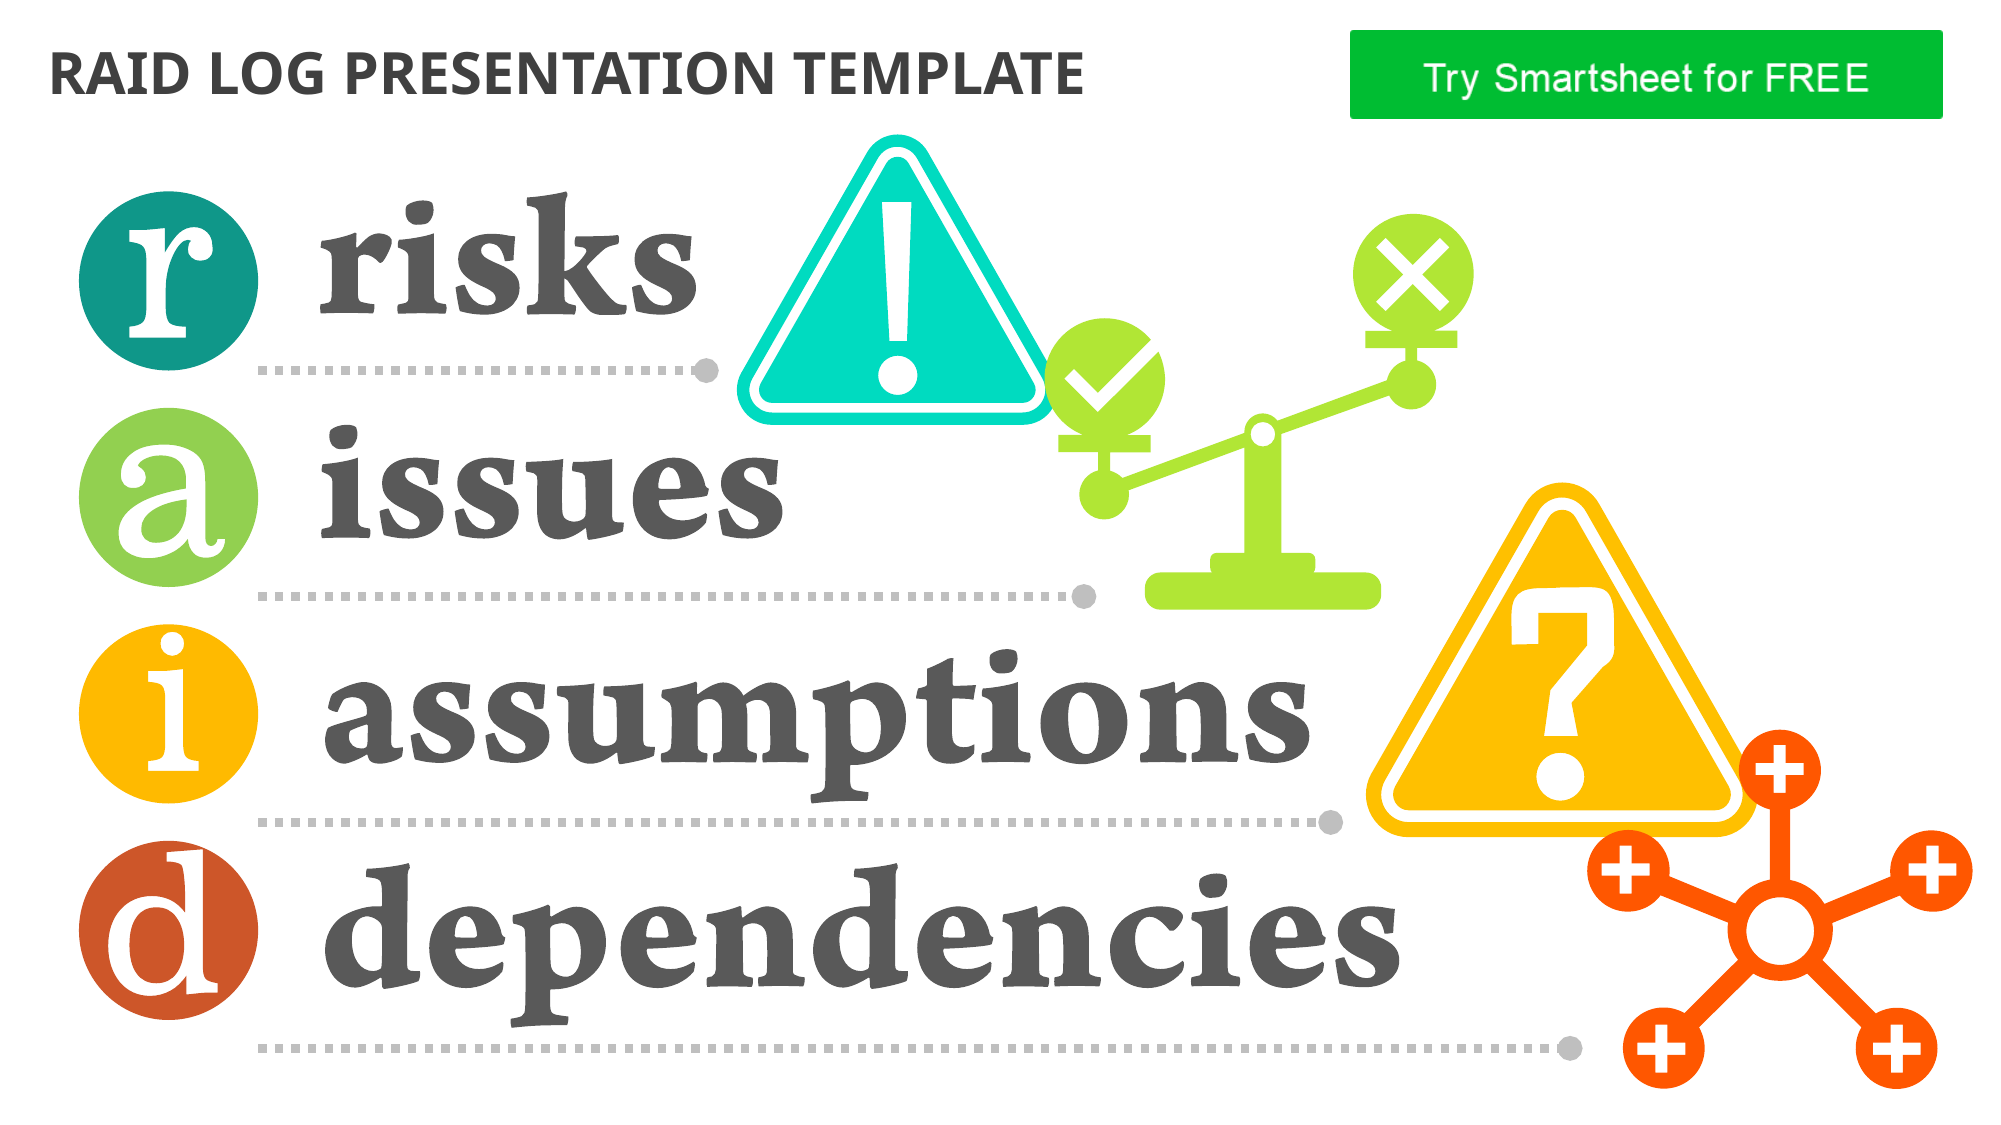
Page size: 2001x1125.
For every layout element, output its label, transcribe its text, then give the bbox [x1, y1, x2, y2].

text_box RAID LOG PRESENTATION TEMPLATE [32, 28, 1163, 114]
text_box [320, 191, 1400, 1028]
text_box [1400, 482, 1758, 838]
picture [1349, 30, 1943, 119]
text_box [78, 624, 259, 804]
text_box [78, 407, 259, 587]
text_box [736, 134, 1058, 191]
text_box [78, 840, 259, 1020]
text_box [1400, 213, 1474, 410]
text_box [1587, 729, 1973, 1089]
text_box [78, 191, 259, 371]
